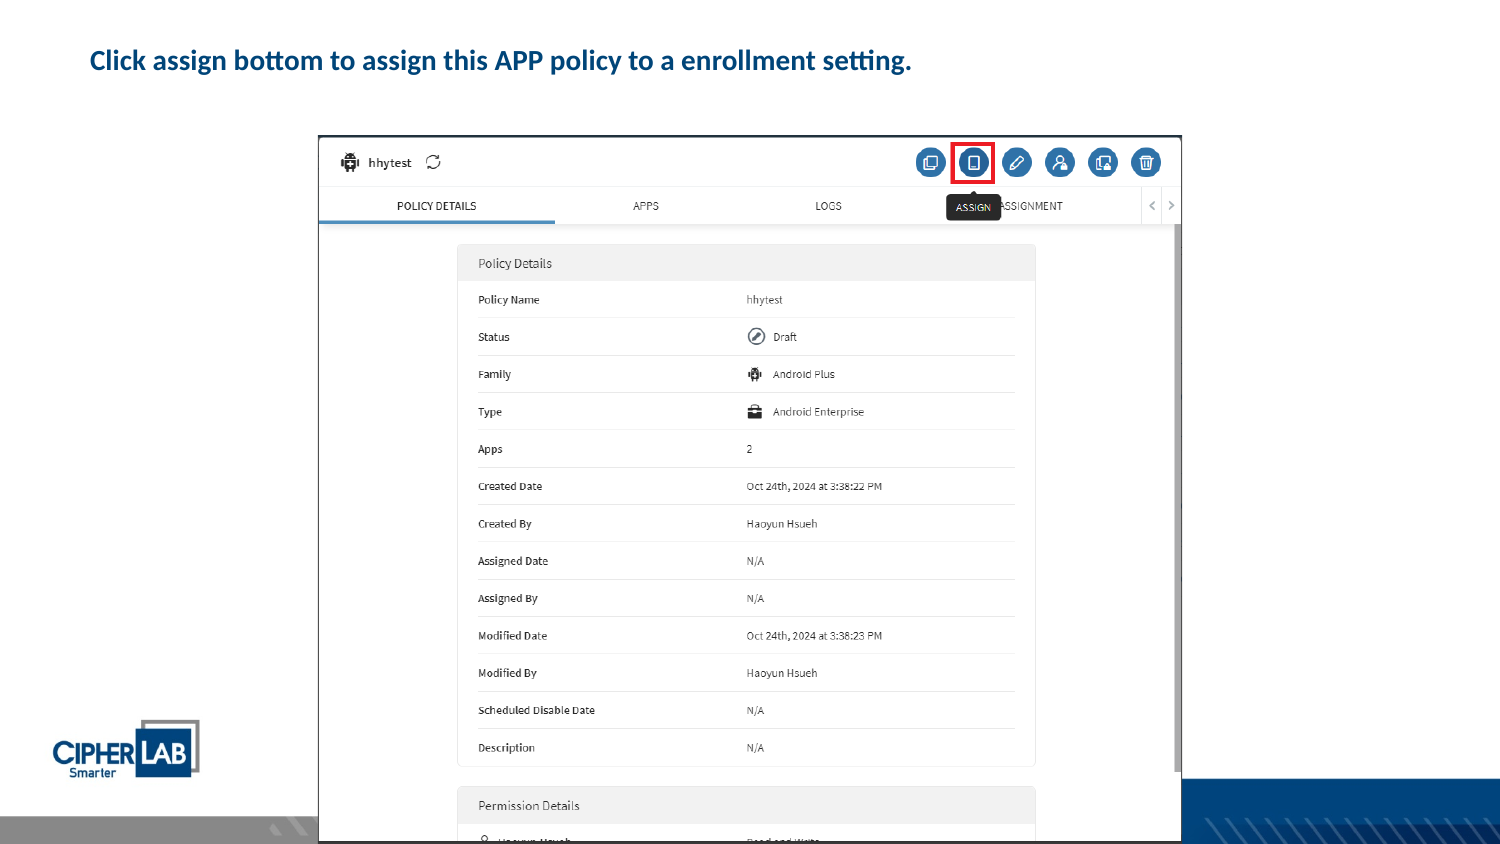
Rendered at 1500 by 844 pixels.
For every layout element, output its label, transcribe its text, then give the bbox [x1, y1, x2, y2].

title Click assign bottom to assign this APP policy to a enrollment setting. [75, 33, 1447, 175]
picture [0, 0, 1500, 844]
